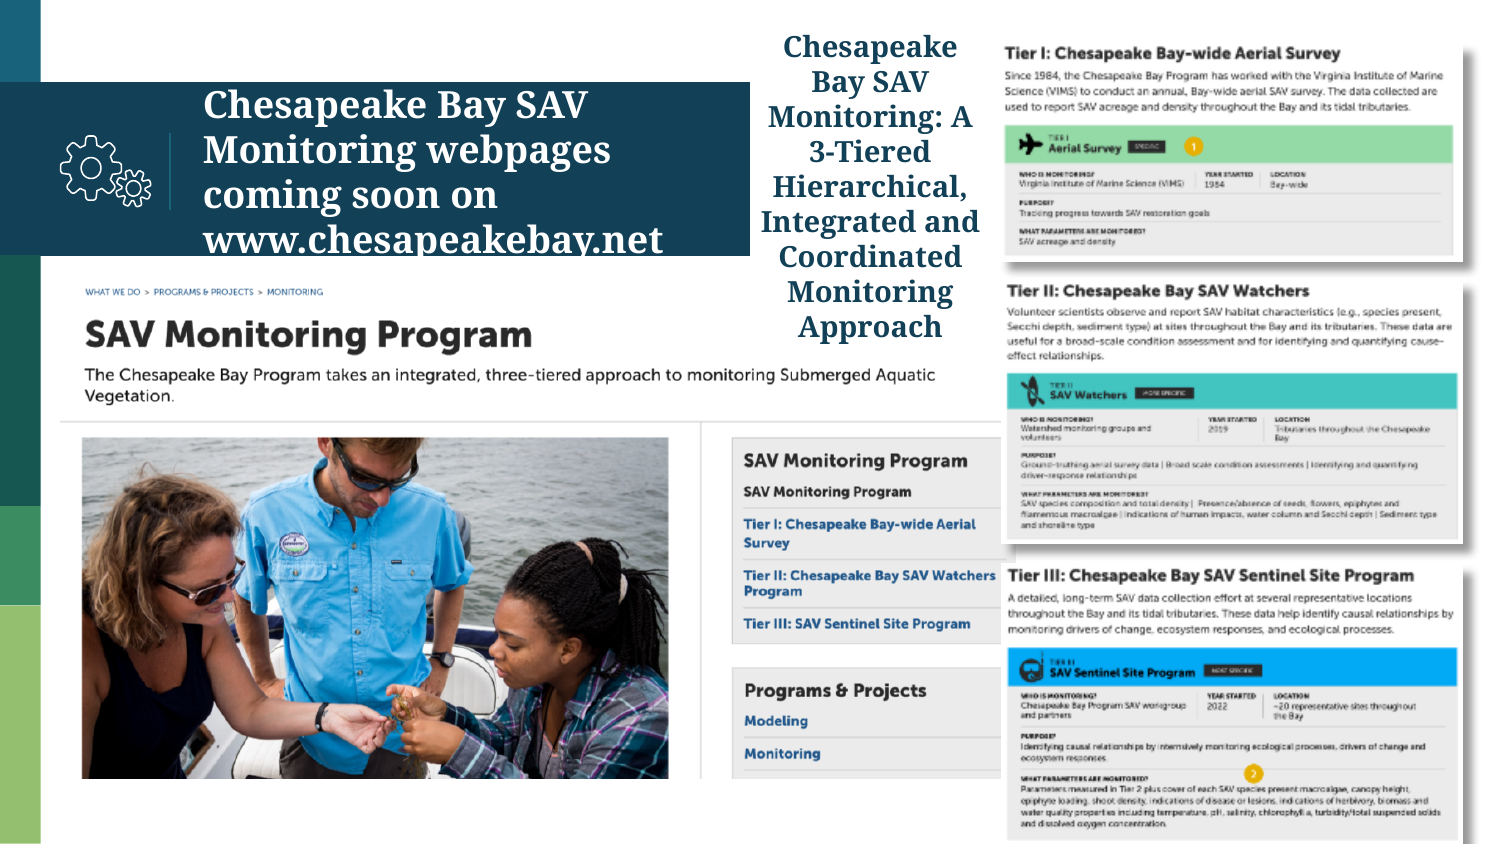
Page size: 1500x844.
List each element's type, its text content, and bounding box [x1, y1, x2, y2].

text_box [60, 135, 151, 207]
text_box Chesapeake Bay SAV Monitoring: A 3-Tiered Hierarchical, Integrated and Coordinated Monitoring Approach [741, 21, 999, 272]
picture [60, 273, 1464, 844]
picture [998, 42, 1464, 263]
title Chesapeake Bay SAV Monitoring webpages coming soon on www.chesapeakebay.net [187, 87, 715, 256]
